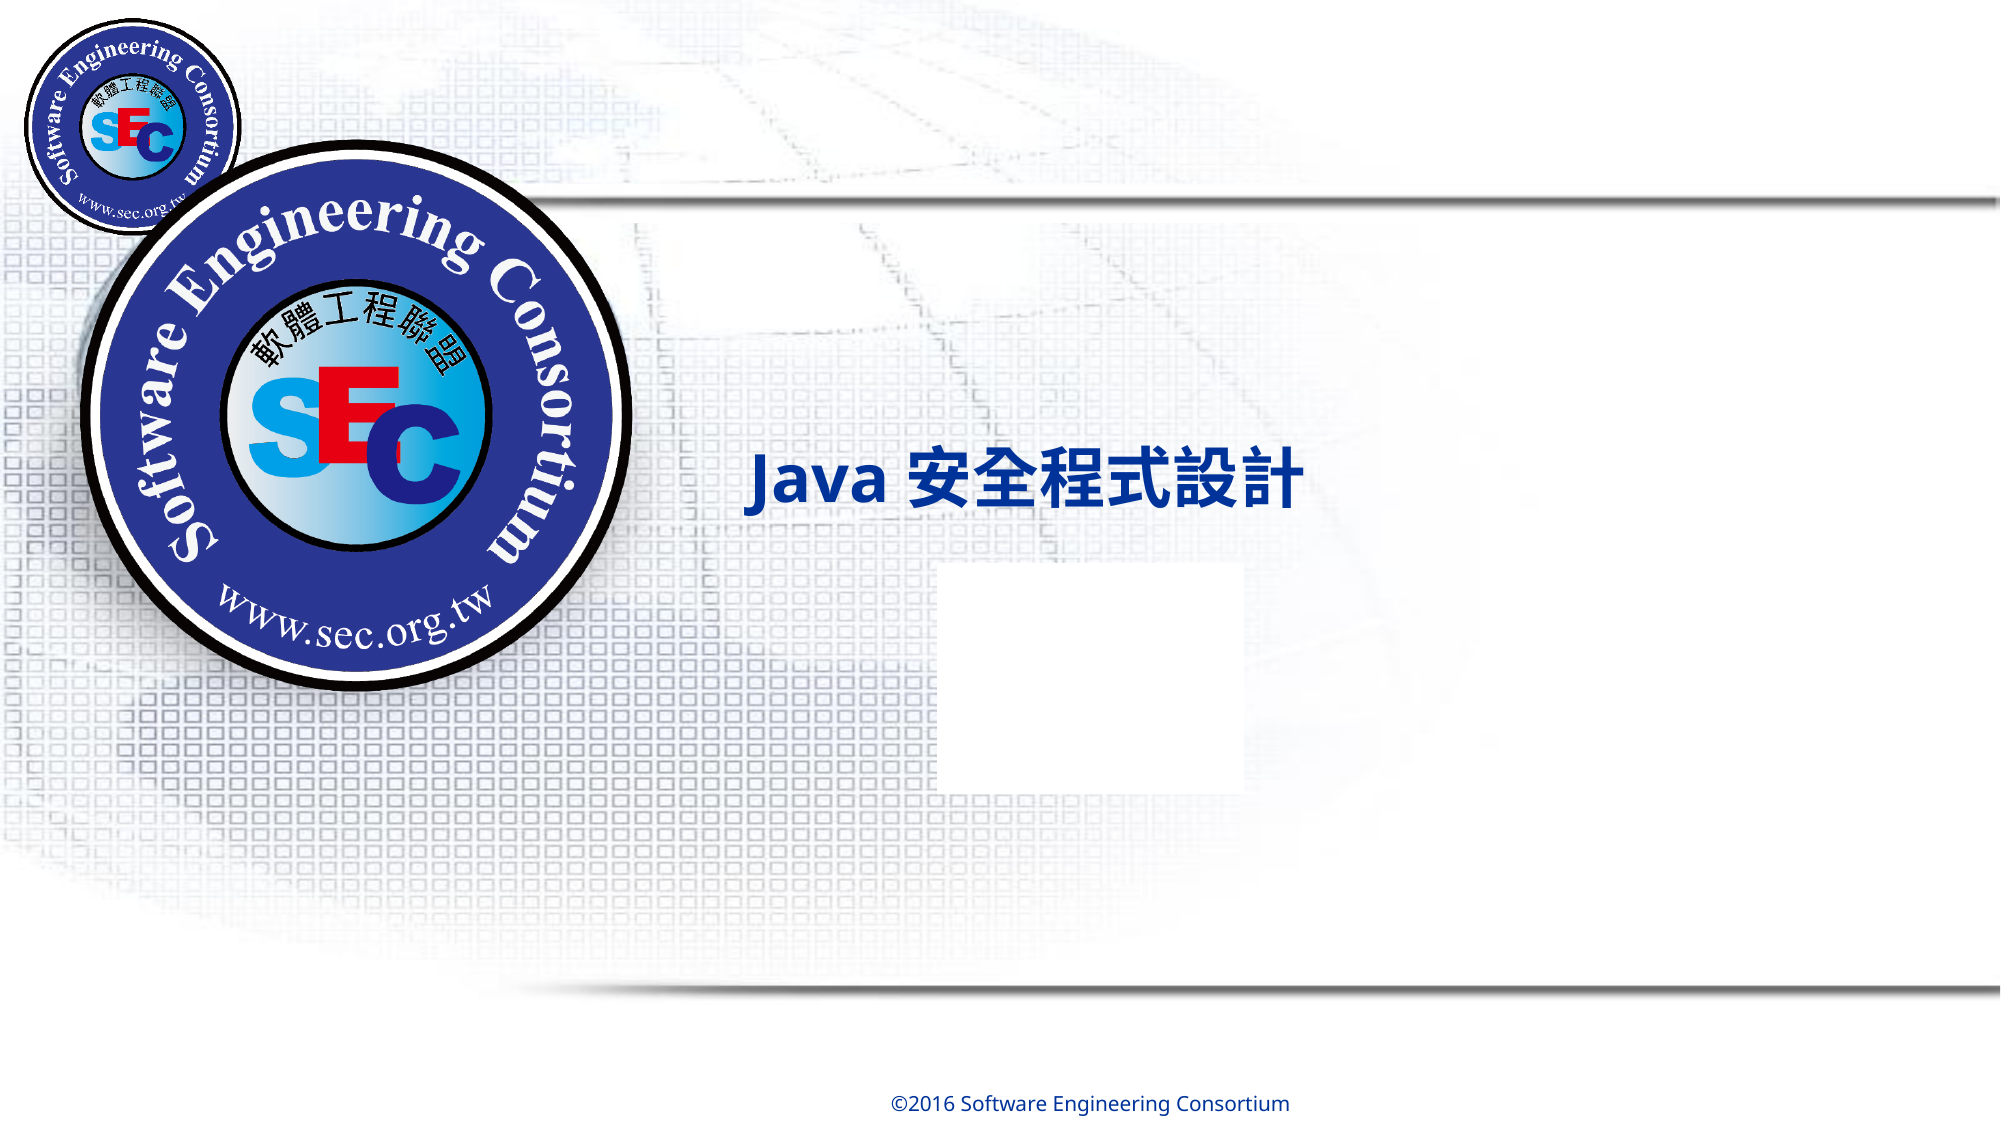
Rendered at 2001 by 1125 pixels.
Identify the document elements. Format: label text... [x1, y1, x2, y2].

subtitle [736, 621, 1662, 858]
picture [0, 0, 2001, 1125]
title Java安全程式設計 [734, 282, 1745, 669]
